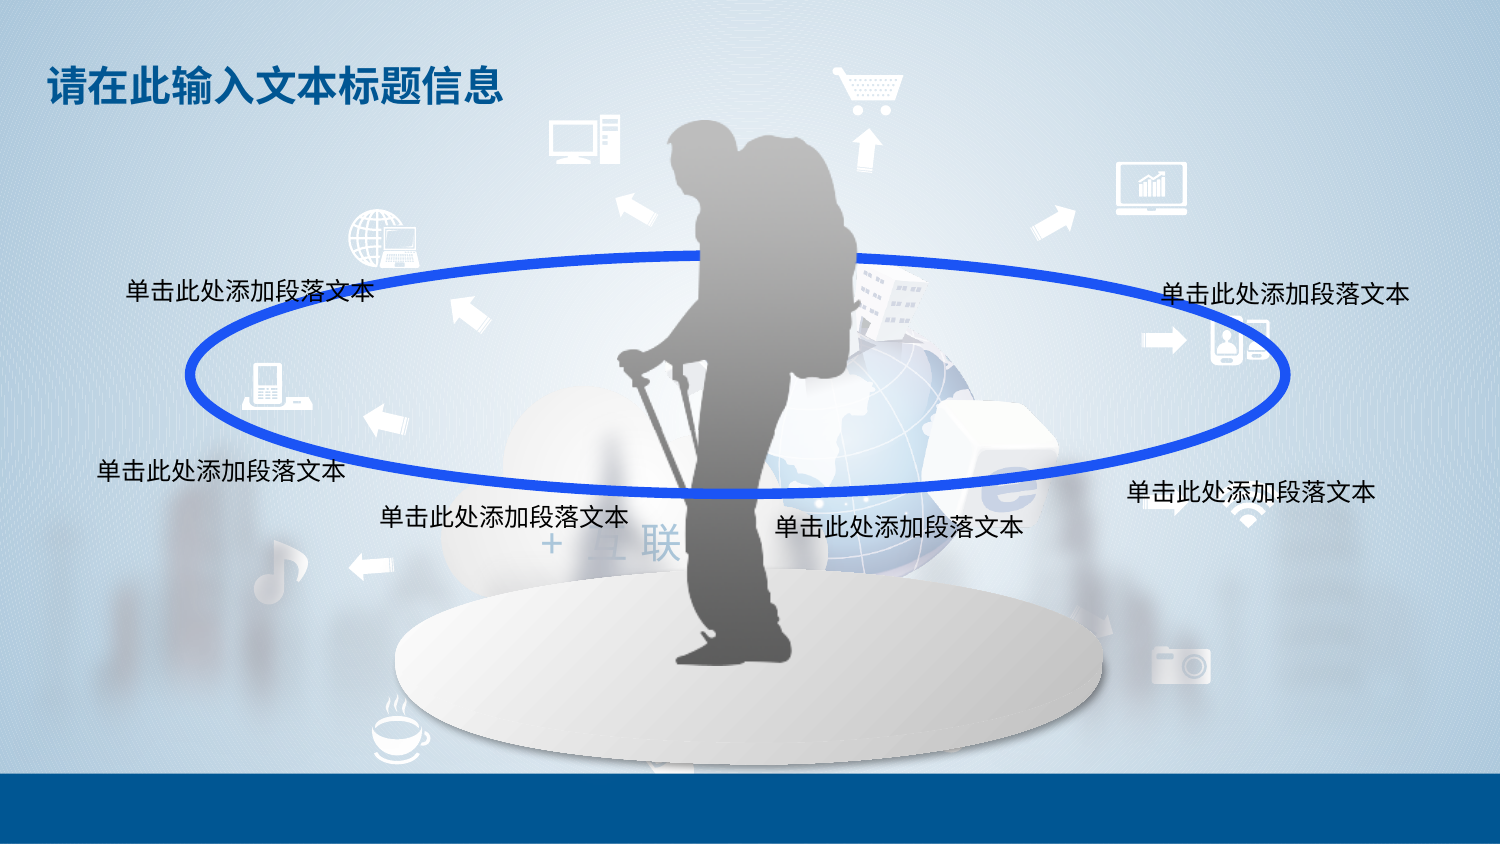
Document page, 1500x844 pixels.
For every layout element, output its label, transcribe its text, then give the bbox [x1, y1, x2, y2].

text_box 单击此处添加段落文本 [81, 448, 184, 494]
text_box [394, 674, 1104, 765]
text_box 单击此处添加段落文本 [1291, 469, 1392, 515]
text_box 单击此处添加段落文本 [1291, 271, 1426, 316]
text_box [189, 119, 1286, 666]
text_box 单击此处添加段落文本 [110, 268, 184, 313]
